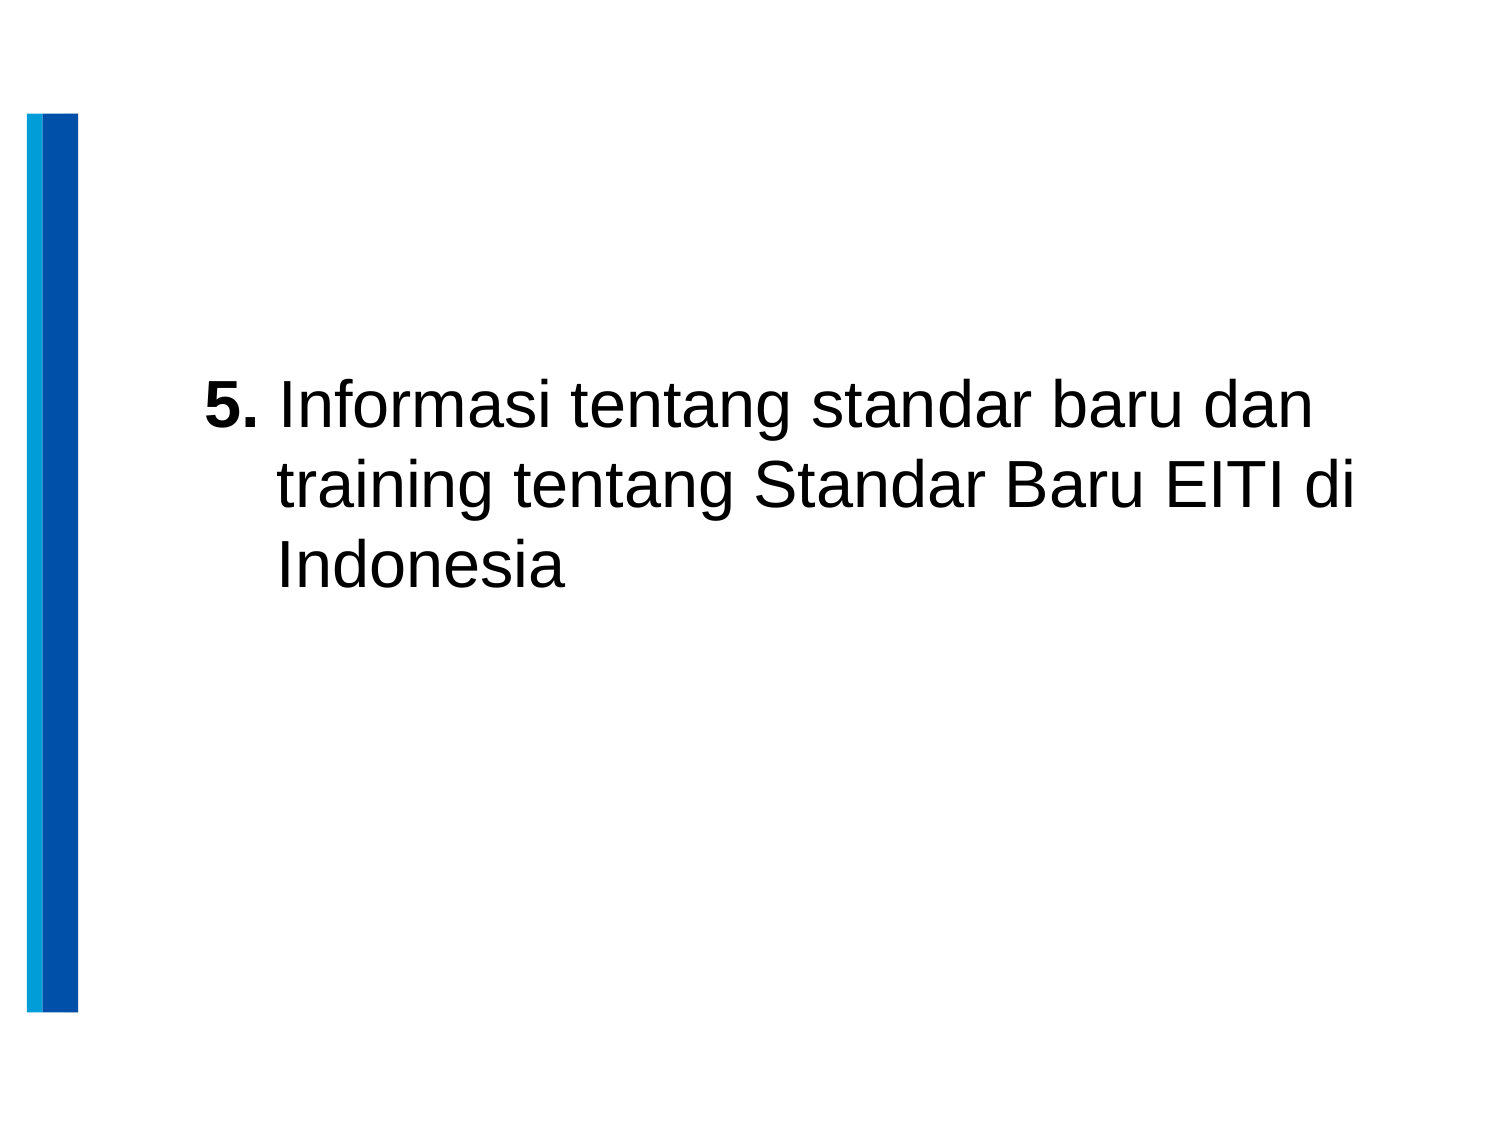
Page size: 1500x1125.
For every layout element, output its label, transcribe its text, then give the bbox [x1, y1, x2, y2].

text_box [43, 113, 79, 1013]
text_box 5. Informasi tentang standar baru dan training tentang Standar Baru EITI di Indonesia [114, 231, 1453, 811]
text_box [26, 113, 43, 1013]
